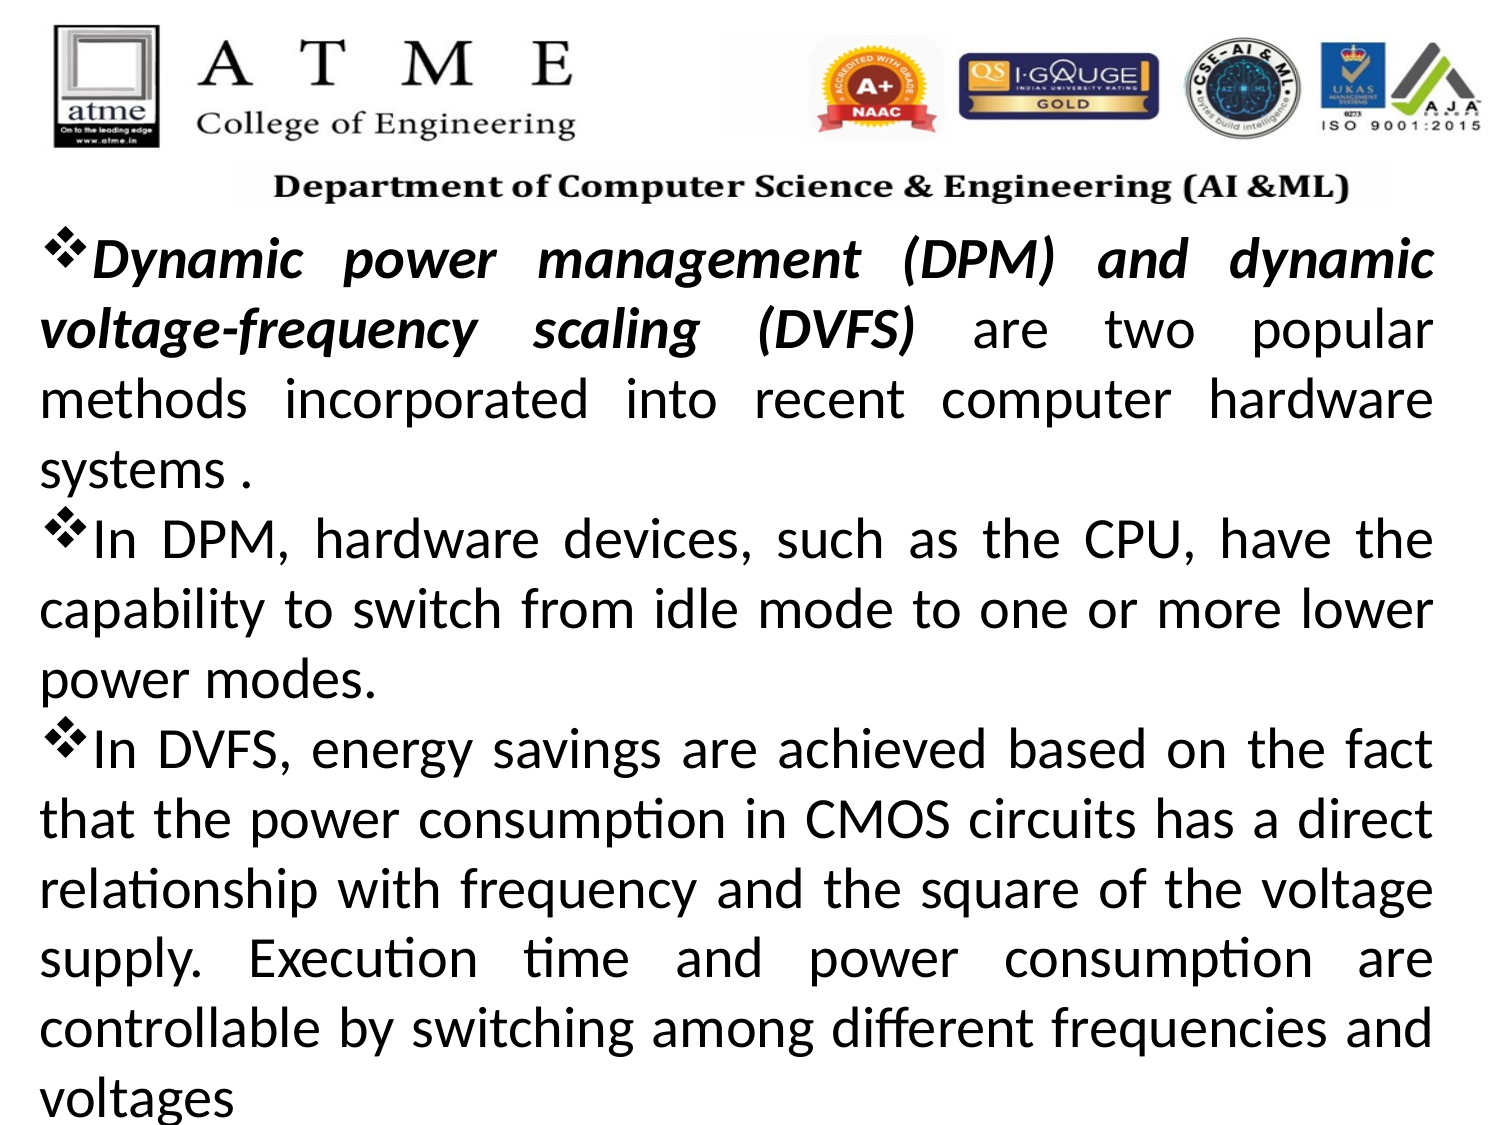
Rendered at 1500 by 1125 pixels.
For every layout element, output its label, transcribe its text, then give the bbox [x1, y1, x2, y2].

text_box Dynamic power management (DPM) and dynamic voltage-frequency scaling (DVFS) are two popular methods incorporated into recent computer hardware systems . In DPM, hardware devices, such as the CPU, have the capability to switch from idle mode to one or more lower power modes. In DVFS, energy savings are achieved based on the fact that the power consumption in CMOS circuits has a direct relationship with frequency and the square of the voltage supply. Execution time and power consumption are controllable by switching among different frequencies and voltages [24, 233, 1450, 1125]
picture [24, 0, 1500, 226]
